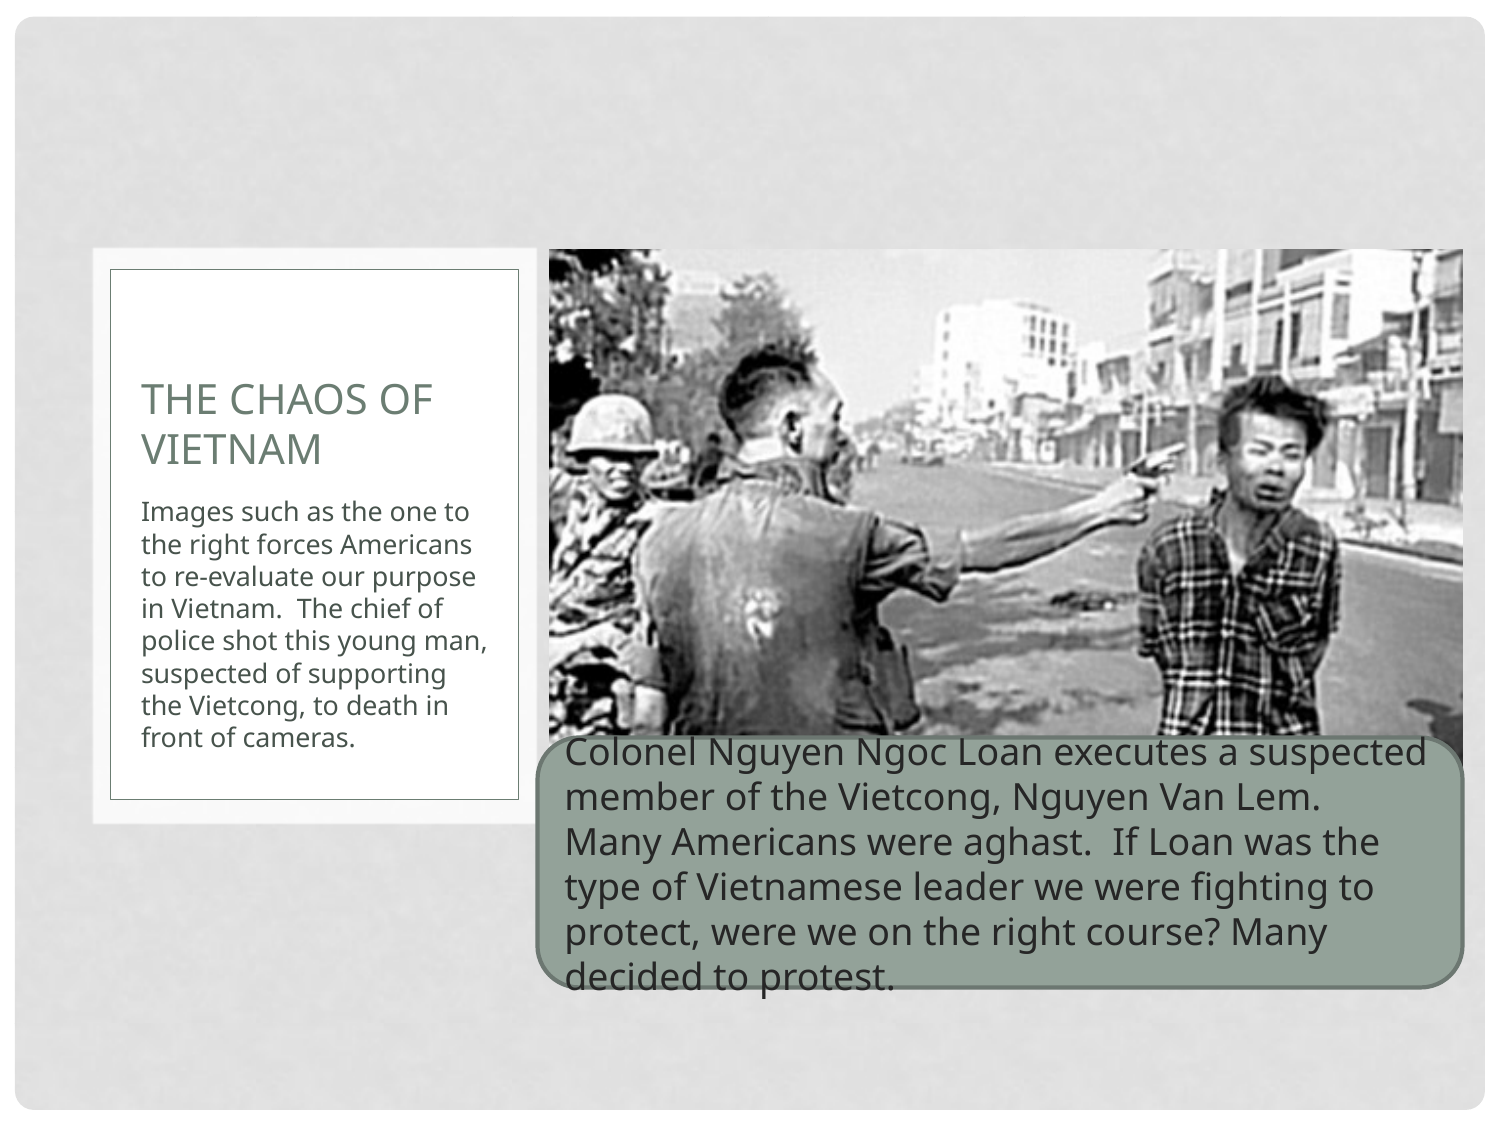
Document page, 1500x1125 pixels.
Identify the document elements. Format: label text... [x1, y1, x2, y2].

text_box Colonel Nguyen Ngoc Loan executes a suspected member of the Vietcong, Nguyen Van Lem. Many Americans were aghast. If Loan was the type of Vietnamese leader we were fighting to protect, were we on the right course? Many decided to protest. [535, 747, 1465, 990]
list Images such as the one to the right forces Americans to re-evaluate our purpose in Vietnam. The chief of police shot this young man, suspected of supporting the Vietcong, to death in front of cameras. [126, 487, 504, 775]
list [549, 249, 1463, 808]
title The chaos of Vietnam [126, 284, 504, 480]
